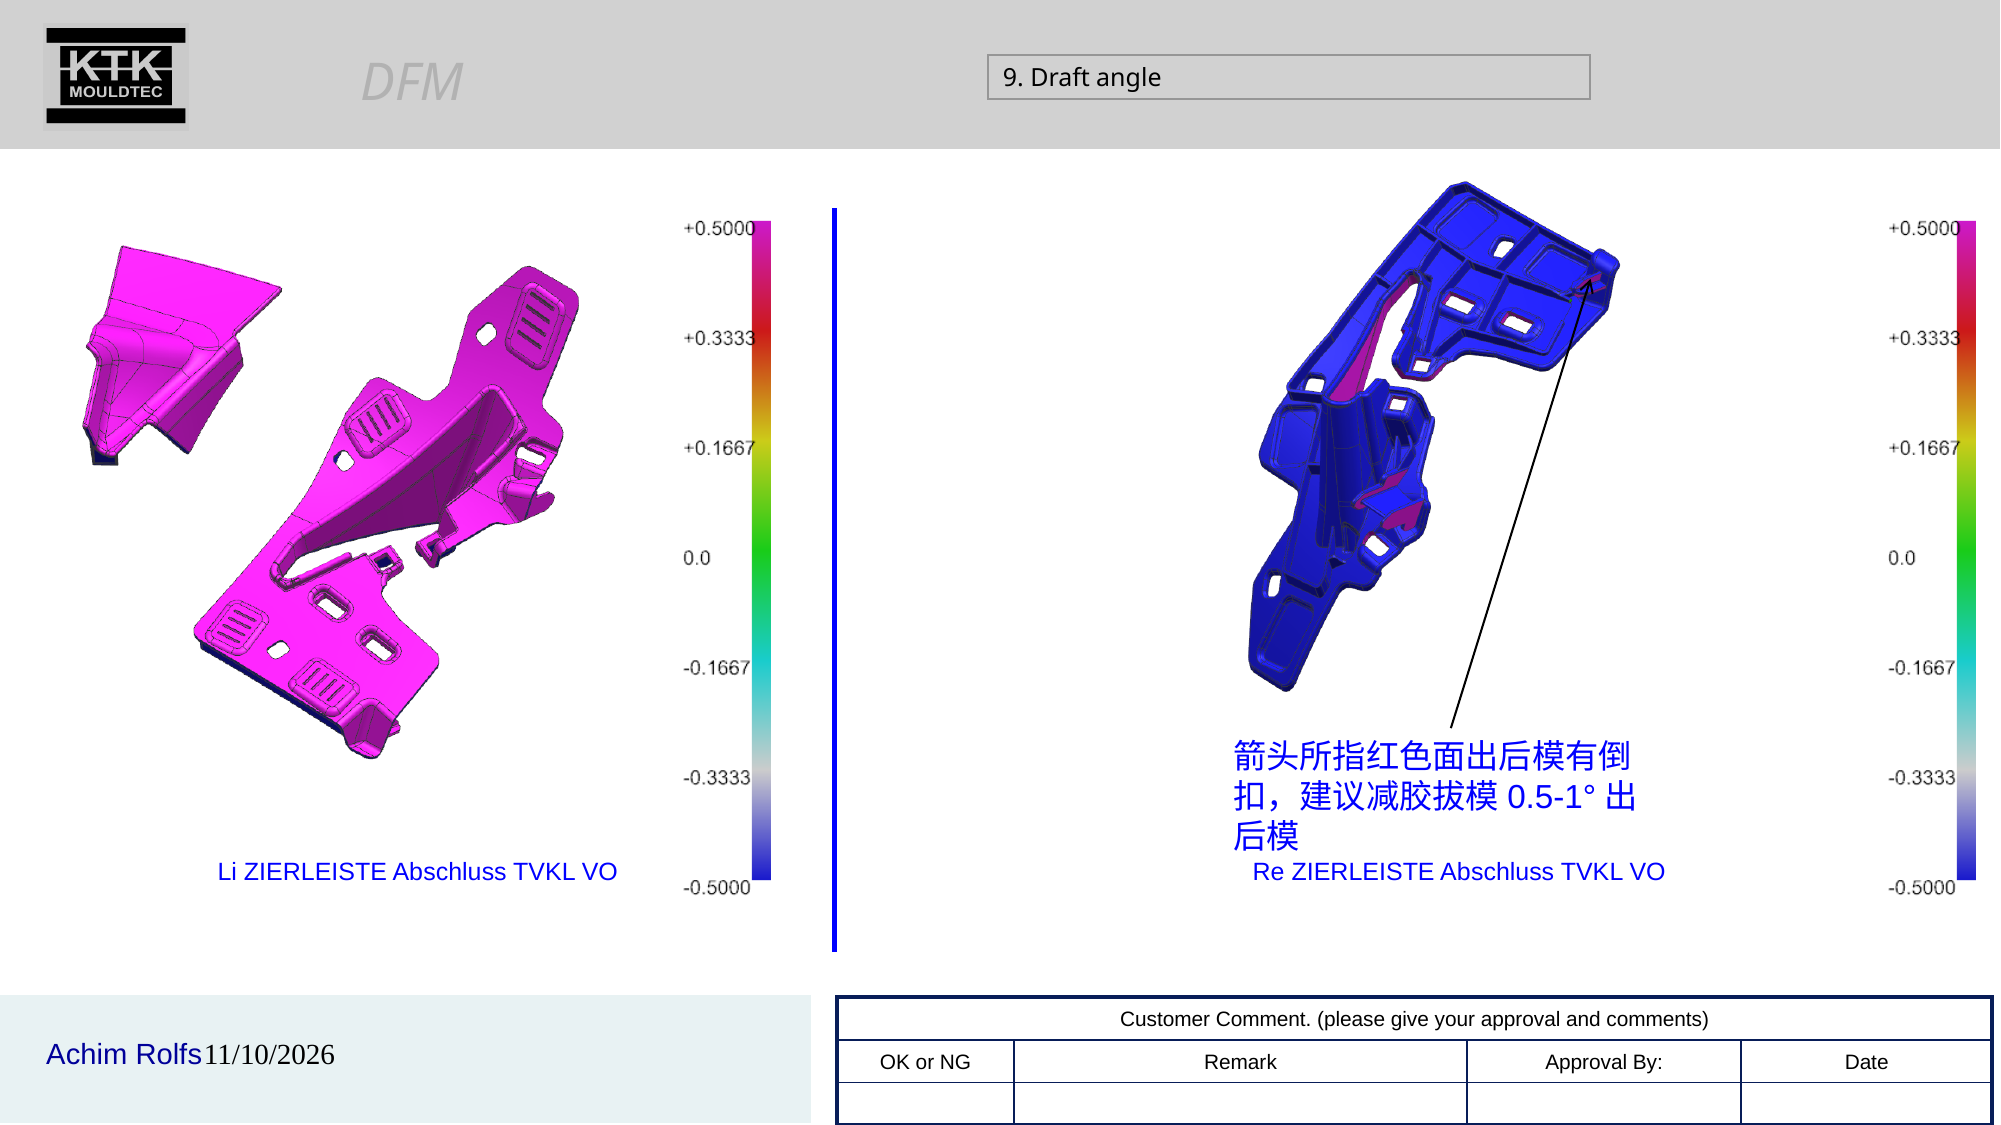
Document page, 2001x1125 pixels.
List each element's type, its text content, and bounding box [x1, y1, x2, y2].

picture [1873, 207, 1976, 906]
picture [1188, 168, 1648, 705]
text_box 9. Draft angle [988, 54, 1591, 100]
text_box Re ZIERLEISTE Abschluss TVKL VO [1237, 863, 1682, 893]
picture [668, 207, 771, 906]
text_box Li ZIERLEISTE Abschluss TVKL VO [202, 847, 634, 893]
picture [0, 184, 630, 773]
slide_number [188, 1027, 433, 1106]
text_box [1450, 278, 1591, 729]
text_box 箭头所指红色面出后模有倒扣，建议减胶拔模0.5-1°出后模 [1218, 728, 1684, 863]
